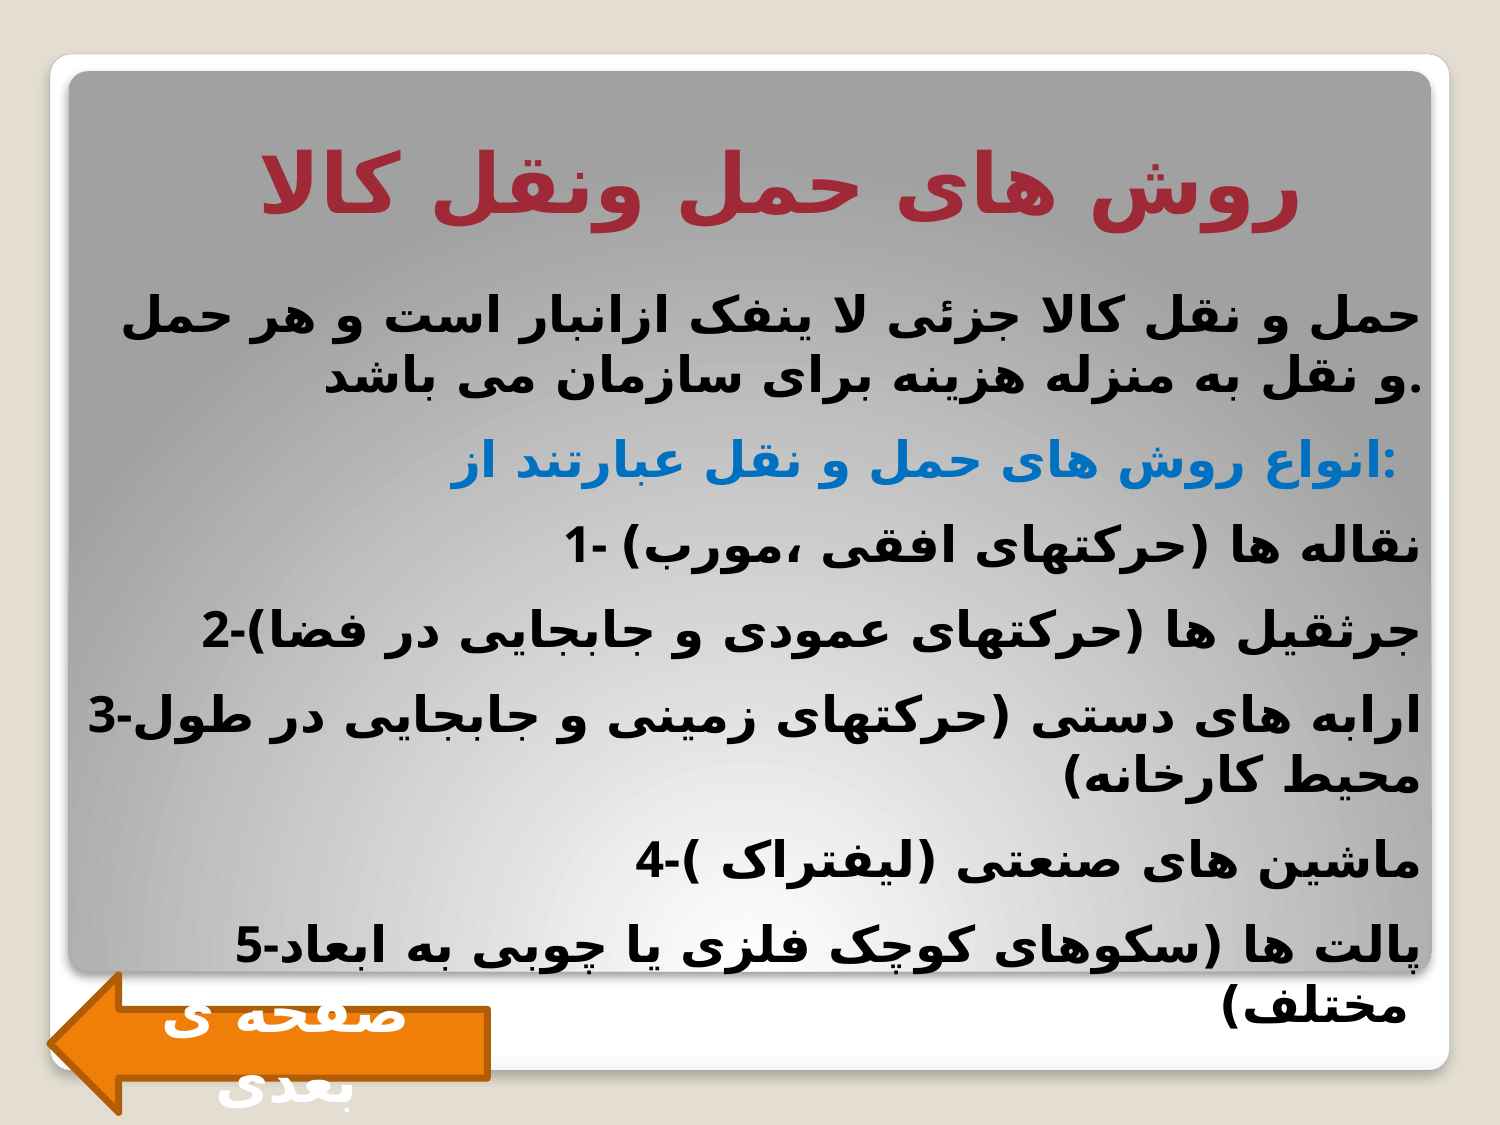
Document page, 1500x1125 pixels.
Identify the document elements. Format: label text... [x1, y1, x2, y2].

text_box روش های حمل ونقل کالا [137, 122, 1425, 238]
text_box صفحه ی بعدی [46, 971, 491, 1116]
text_box حمل و نقل کالا جزئی لا ینفک ازانبار است و هر حمل و نقل به منزله هزینه برای سازمان می باشد. انواع روش های حمل و نقل عبارتند از: 1- نقاله ها (حرکتهای افقی ،مورب) 2-جرثقیل ها (حرکتهای عمودی و جابجایی در فضا) 3-ارابه های دستی (حرکتهای زمینی و جابجایی در طول محیط کارخانه) 4-ماشین های صنعتی (لیفتراک ) 5-پالت ها (سکوهای کوچک فلزی یا چوبی به ابعاد مختلف) [62, 275, 1438, 1125]
text_box [187, 249, 1500, 1000]
